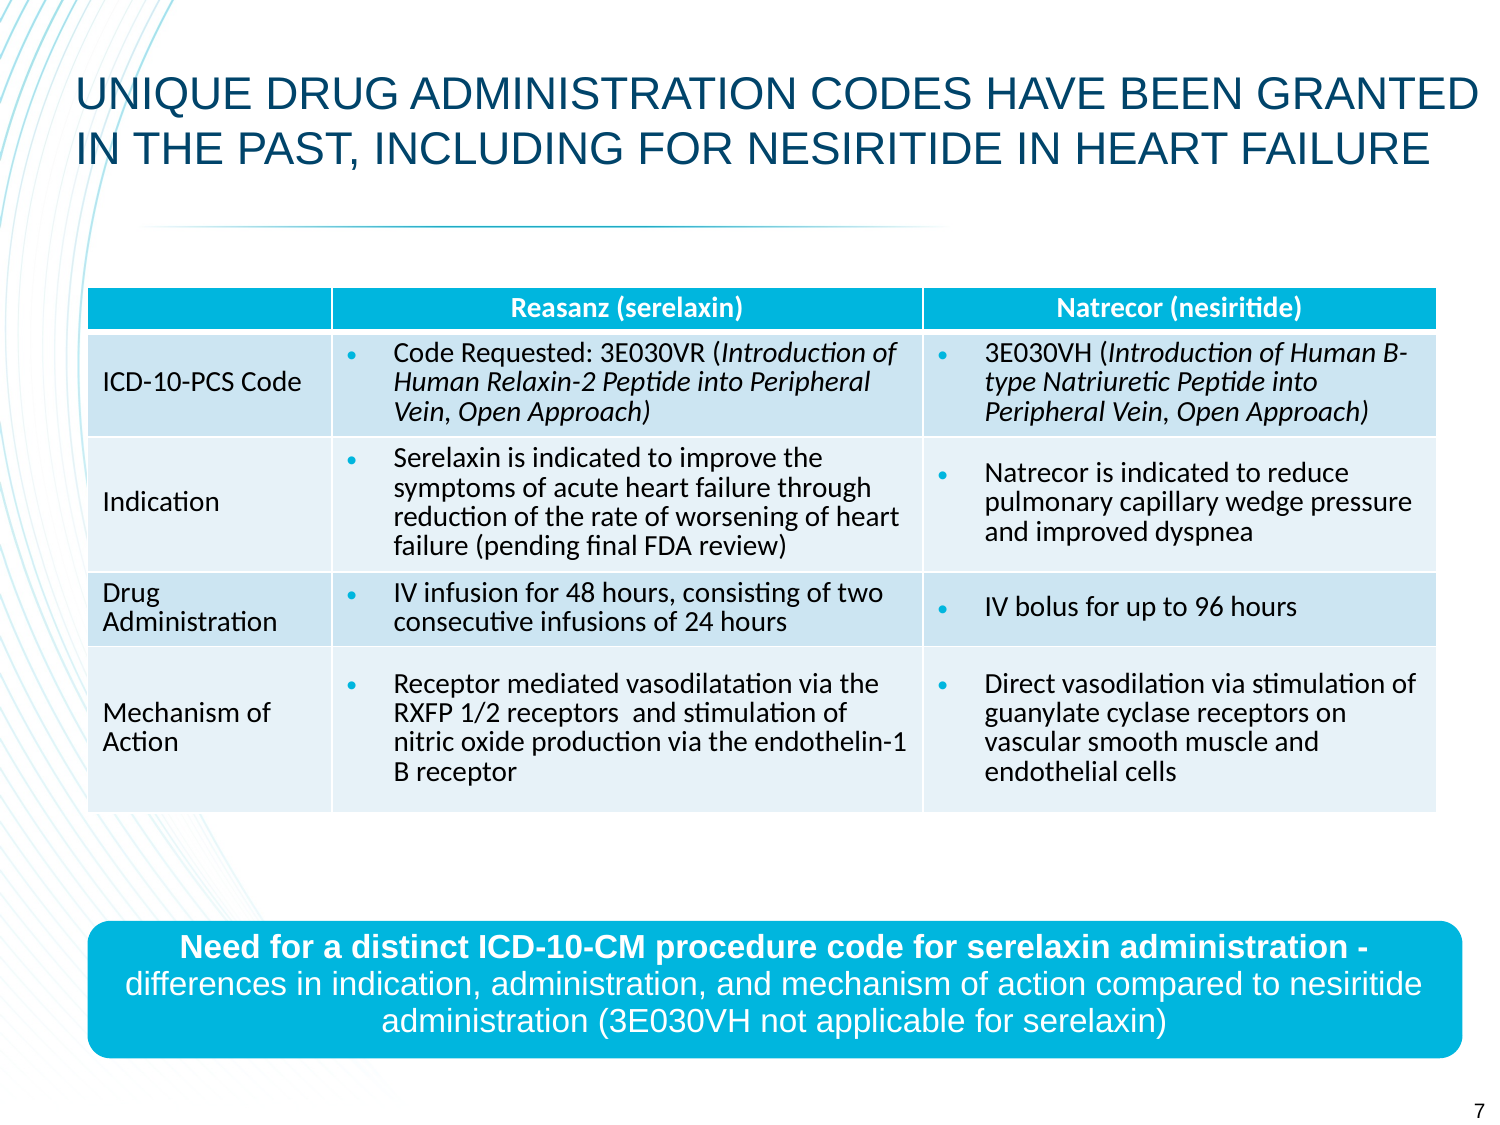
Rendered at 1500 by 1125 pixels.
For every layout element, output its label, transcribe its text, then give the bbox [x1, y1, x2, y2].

table_header Natrecor (nesiritide) [924, 288, 1436, 329]
table_header Reasanz (serelaxin) [333, 288, 922, 329]
table_header [88, 288, 331, 329]
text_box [87, 874, 1463, 1101]
table_cell IV infusion for 48 hours, consisting of two consecutive infusions of 24 hours [333, 573, 922, 646]
table_cell ICD-10-PCS Code [88, 335, 331, 436]
table_cell Direct vasodilation via stimulation of guanylate cyclase receptors on vascular smooth muscle and endothelial cells [924, 647, 1436, 812]
title unique drug administration codes have been granted in the past, including for nesiritide in heart failure [75, 24, 1500, 213]
table_cell IV bolus for up to 96 hours [924, 573, 1436, 646]
table_cell Natrecor is indicated to reduce pulmonary capillary wedge pressure and improved dyspnea [924, 438, 1436, 571]
table_cell Drug Administration [88, 573, 331, 646]
table_cell Serelaxin is indicated to improve the symptoms of acute heart failure through reduction of the rate of worsening of heart failure (pending final FDA review) [333, 438, 922, 571]
table_cell Mechanism of Action [88, 647, 331, 812]
table_cell Code Requested: 3E030VR (Introduction of Human Relaxin-2 Peptide into Peripheral Vein, Open Approach) [333, 335, 922, 436]
text_box 7 [1149, 1090, 1500, 1125]
table_cell Indication [88, 438, 331, 571]
table_cell 3E030VH (Introduction of Human B-type Natriuretic Peptide into Peripheral Vein, Open Approach) [924, 335, 1436, 436]
table_cell Receptor mediated vasodilatation via the RXFP 1/2 receptors and stimulation of nitric oxide production via the endothelin-1 B receptor [333, 647, 922, 812]
picture [0, 0, 1500, 1125]
